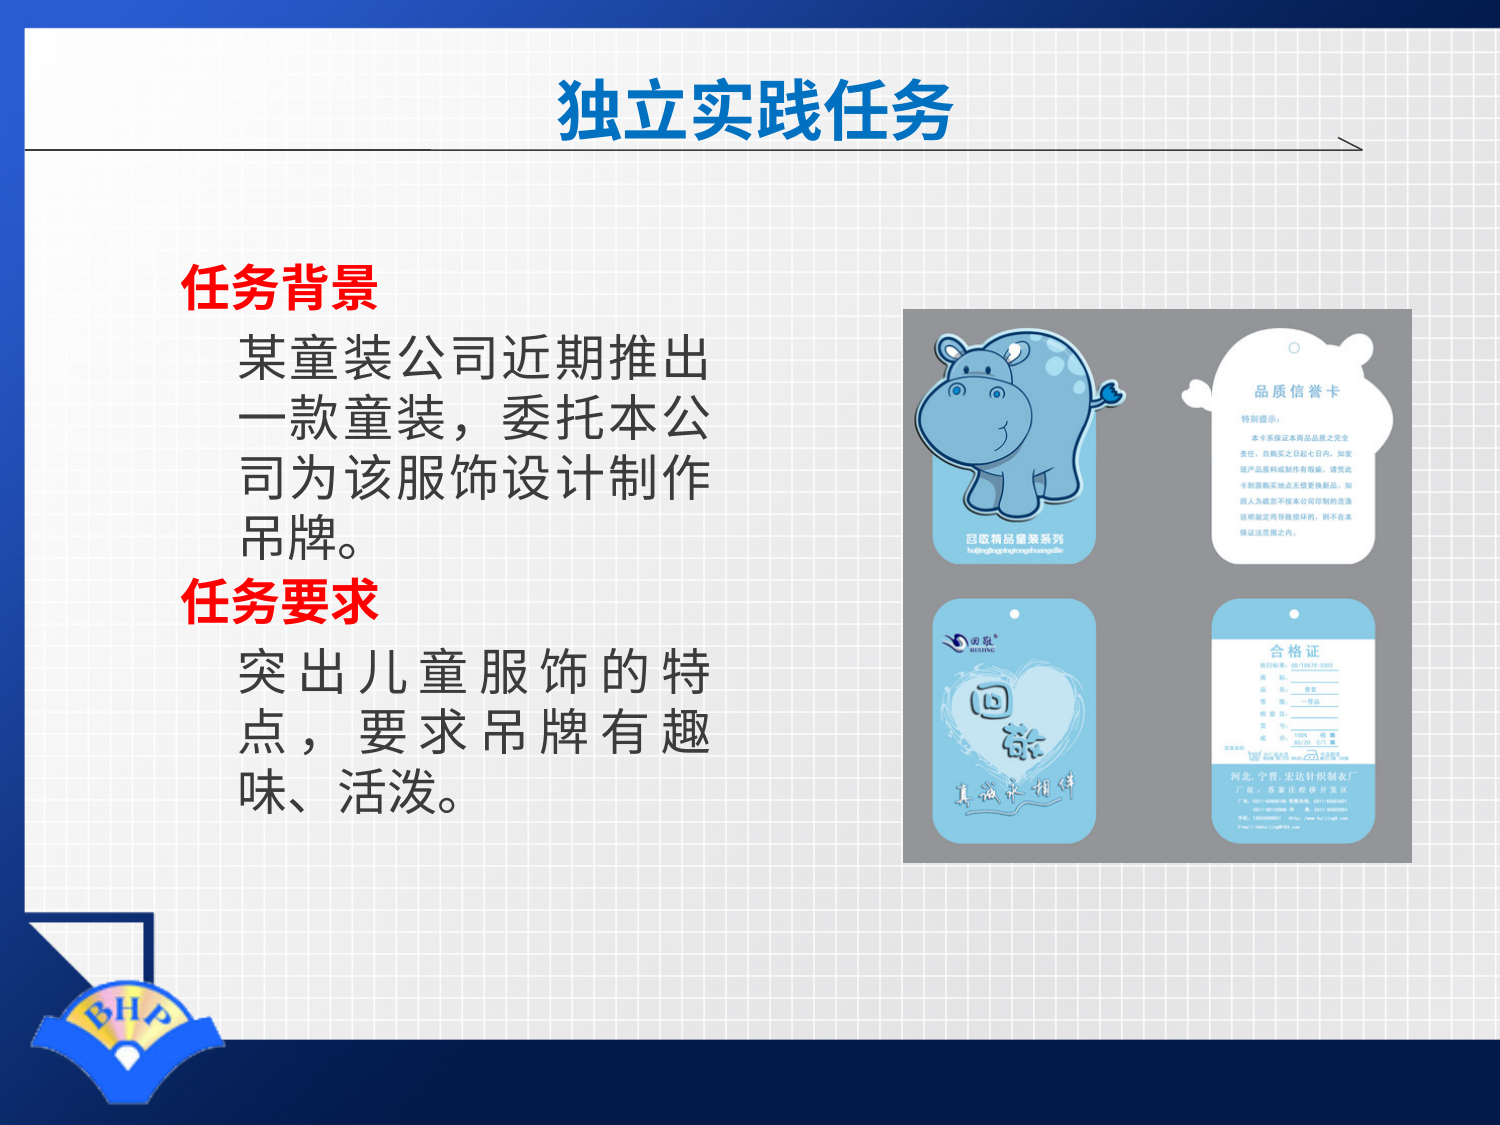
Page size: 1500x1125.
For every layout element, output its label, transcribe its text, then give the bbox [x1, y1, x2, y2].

title 独立实践任务 [125, 62, 1388, 155]
picture [0, 0, 1500, 1125]
list 任务背景 某童装公司近期推出一款童装，委托本公司为该服饰设计制作吊牌。 任务要求 突出儿童服饰的特点，要求吊牌有趣味、活泼。 [165, 255, 727, 917]
